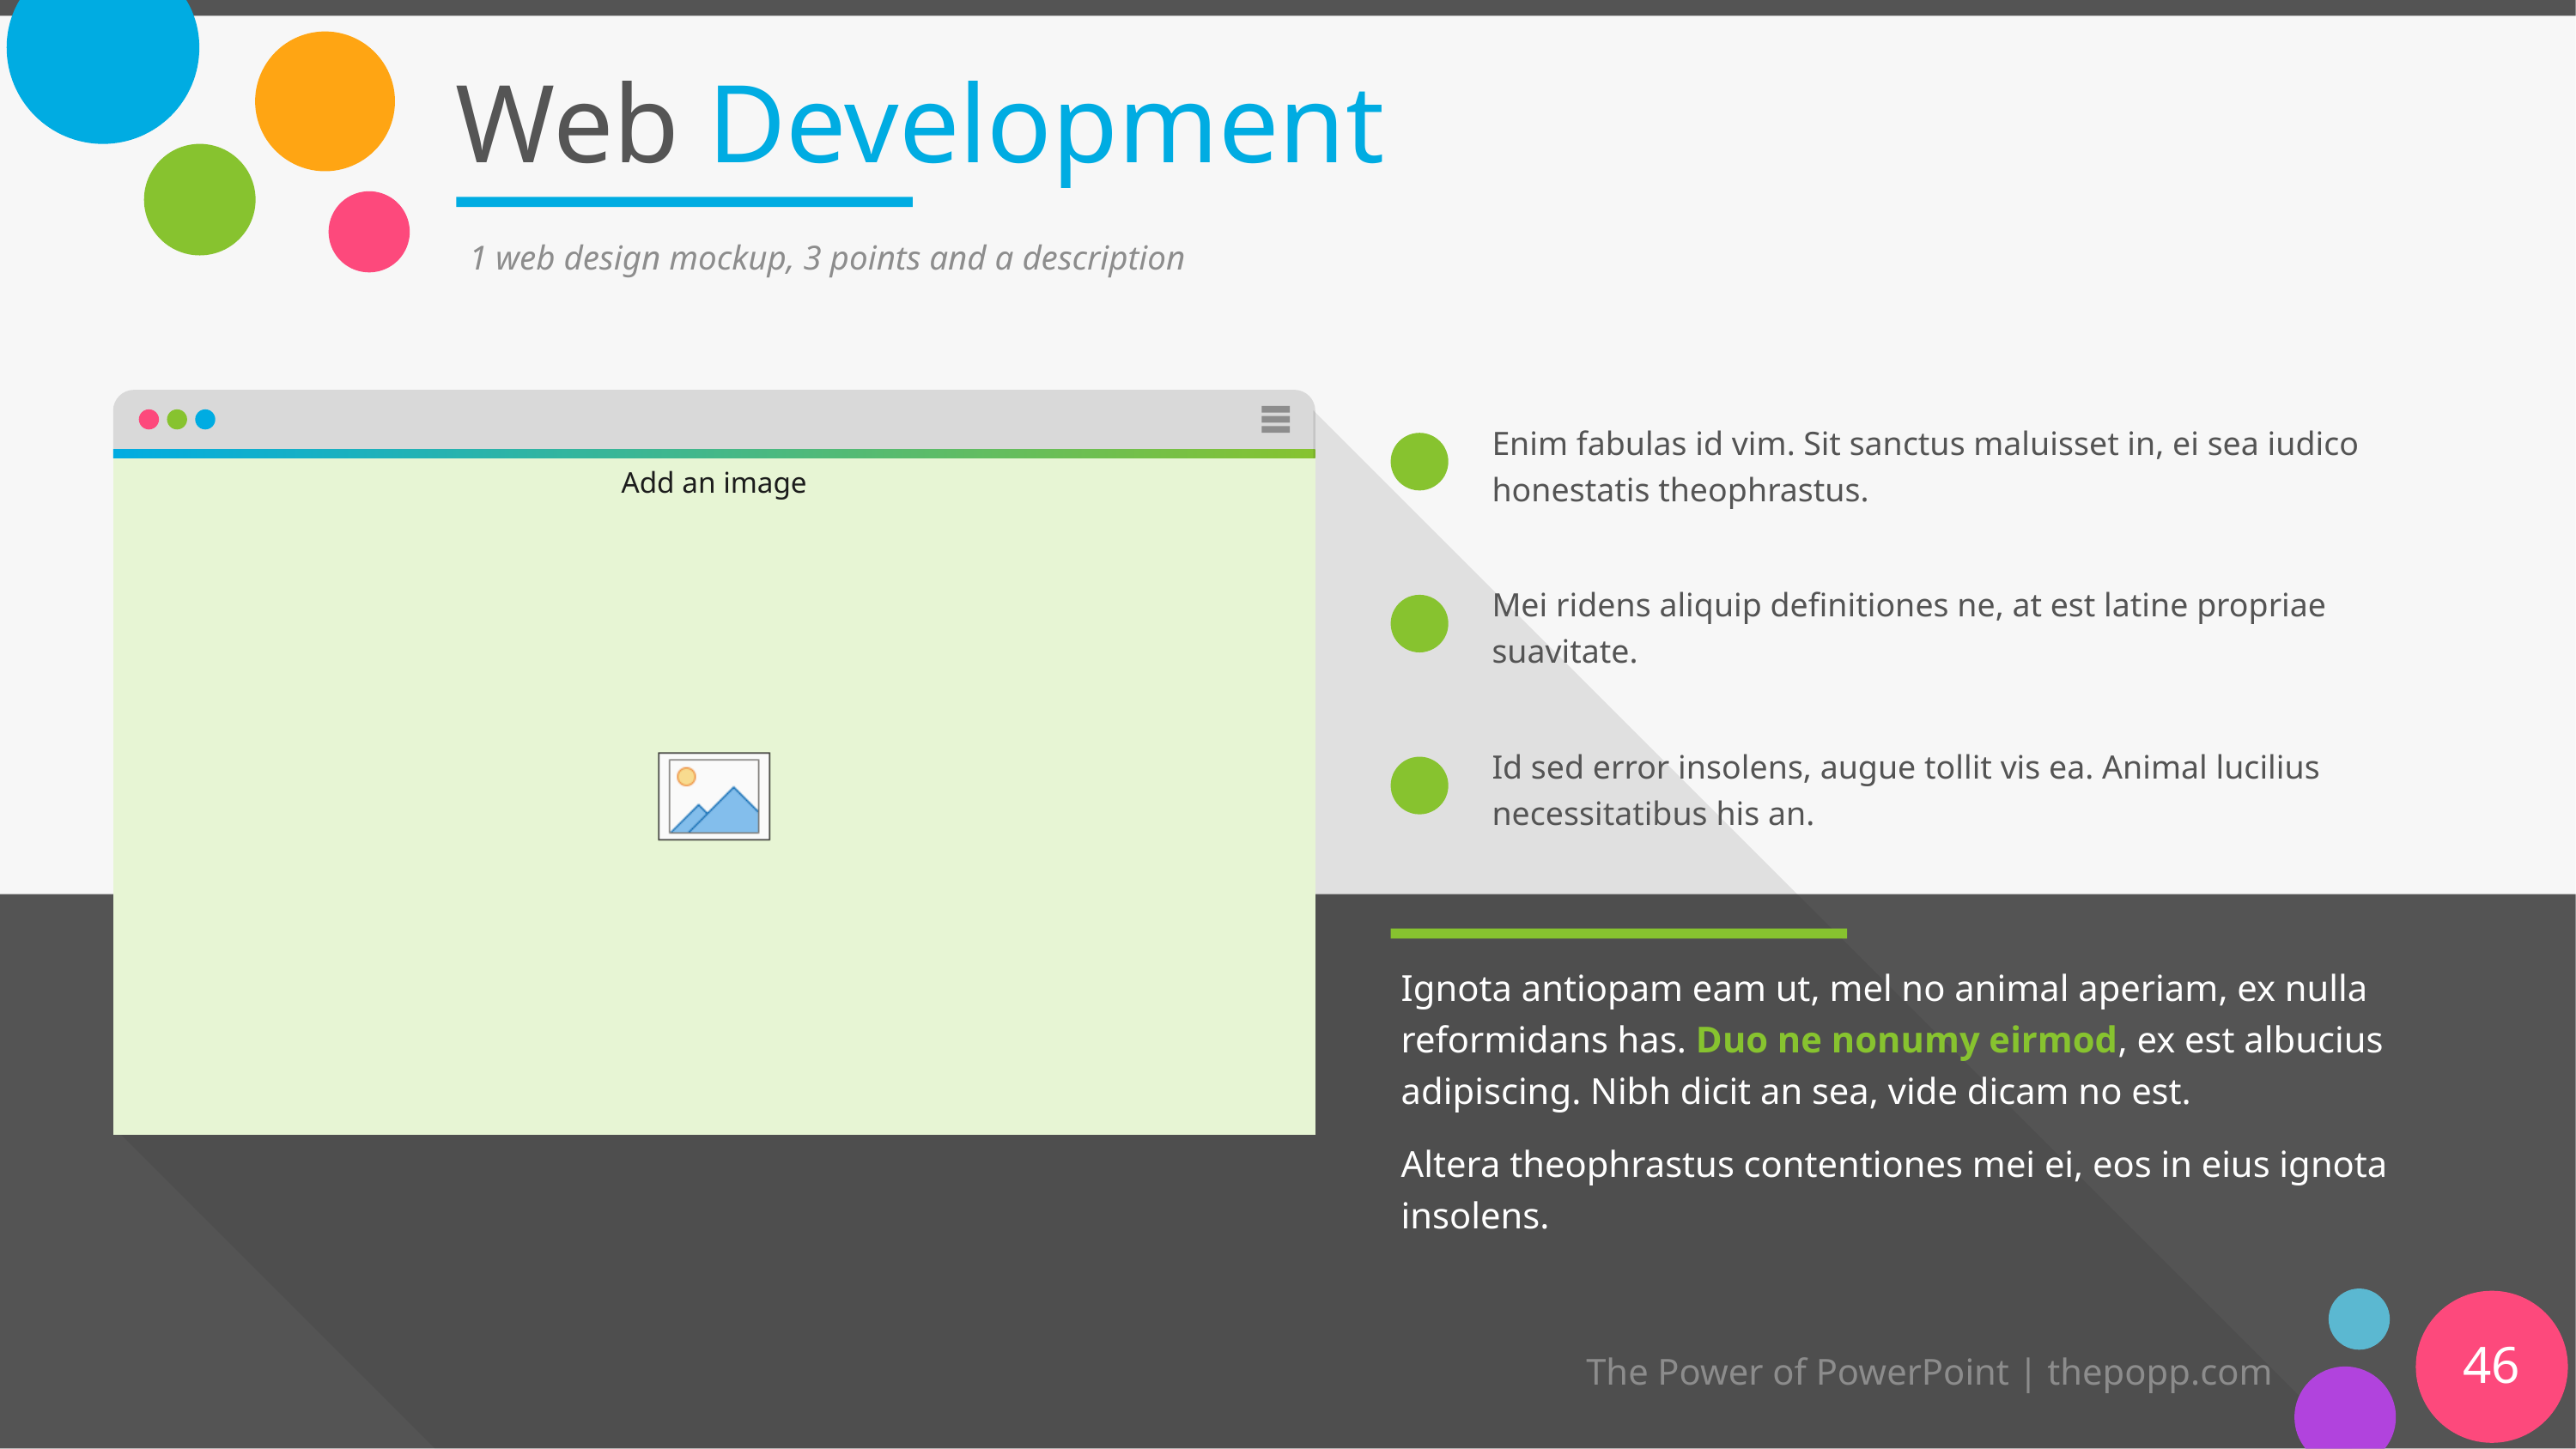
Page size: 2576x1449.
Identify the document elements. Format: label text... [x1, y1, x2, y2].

footer The Power of PowerPoint | thepopp.com [1479, 1332, 2296, 1410]
list Id sed error insolens, augue tollit vis ea. Animal lucilius necessitatibus his an. [1468, 716, 2473, 855]
list Mei ridens aliquip definitiones ne, at est latine propriae suavitate. [1468, 554, 2473, 694]
list Enim fabulas id vim. Sit sanctus maluisset in, ei sea iudico honestatis theophrastus. [1468, 392, 2473, 531]
title Web Development [433, 34, 2454, 204]
list 1 web design mockup, 3 points and a description [446, 217, 2465, 288]
slide_number 46 [2415, 1328, 2568, 1406]
list Ignota antiopam eam ut, mel no animal aperiam, ex nulla reformidans has. Duo ne nonumy eirmod, ex est albucius adipiscing. Nibh dicit an sea, vide dicam no est. Altera theophrastus contentiones mei ei, eos in eius ignota insolens. [1377, 945, 2476, 1263]
picture [112, 458, 1315, 1135]
